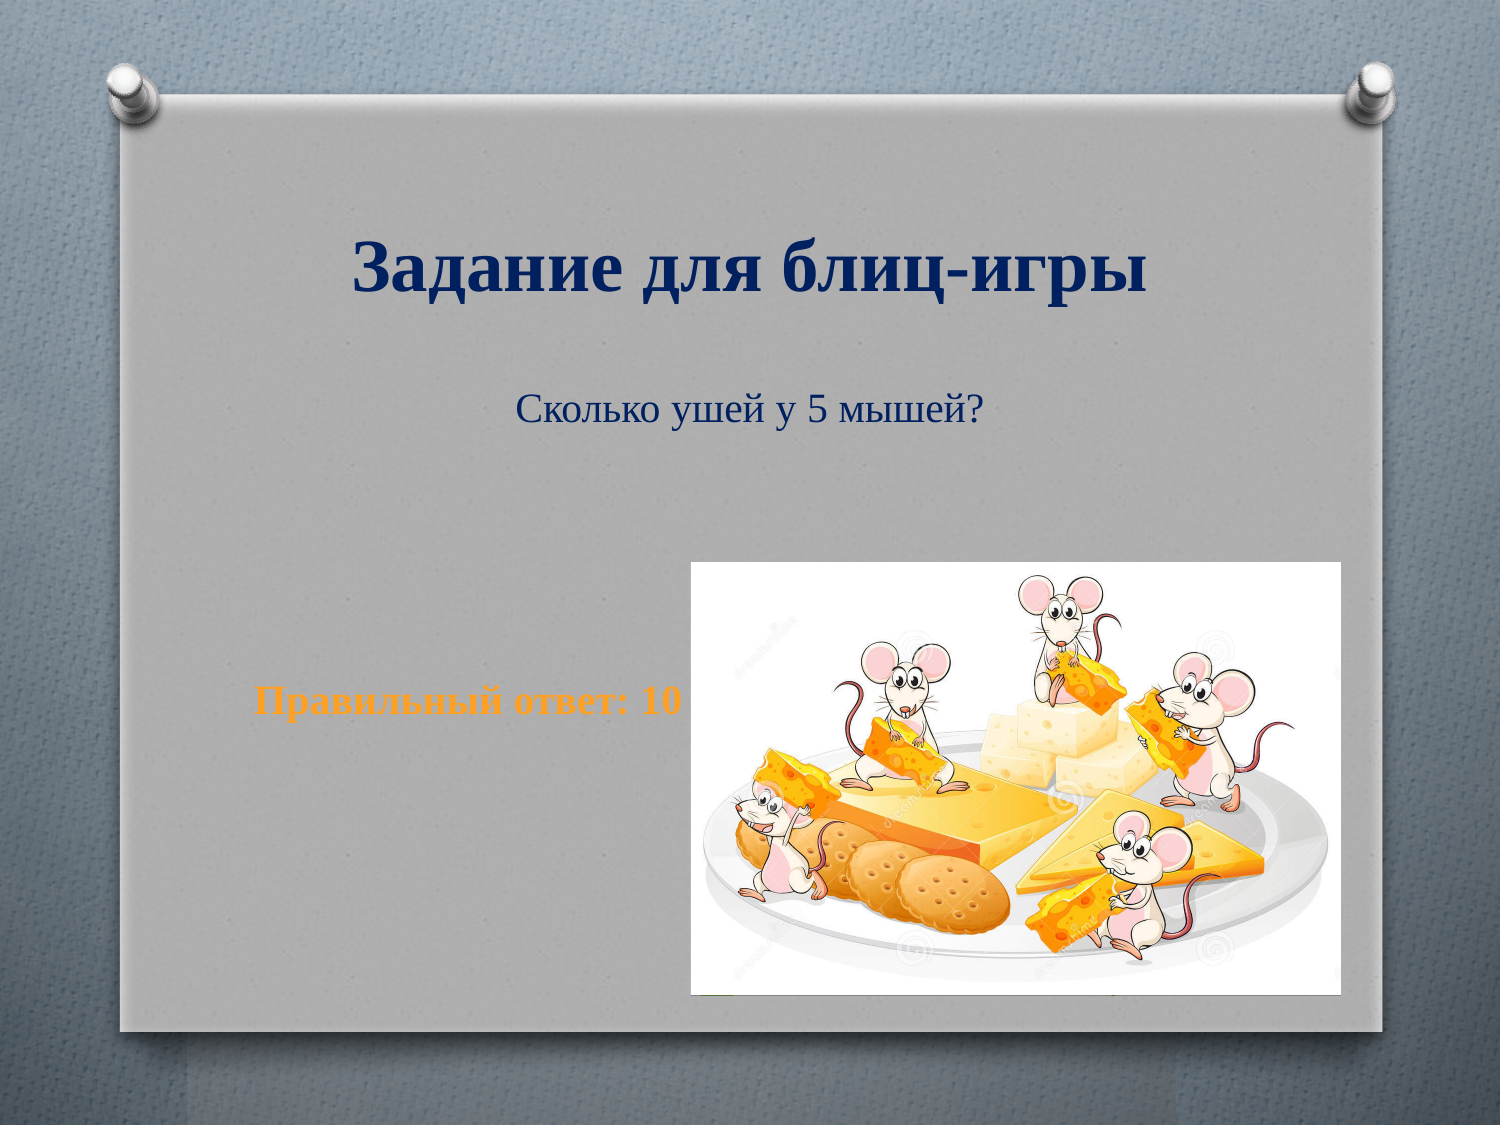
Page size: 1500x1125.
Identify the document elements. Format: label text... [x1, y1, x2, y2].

picture [75, 29, 198, 153]
picture [1317, 35, 1439, 156]
picture [690, 562, 1342, 997]
list Сколько ушей у 5 мышей? Правильный ответ: 10 [238, 373, 1262, 826]
title Задание для блиц-игры [237, 184, 1263, 315]
